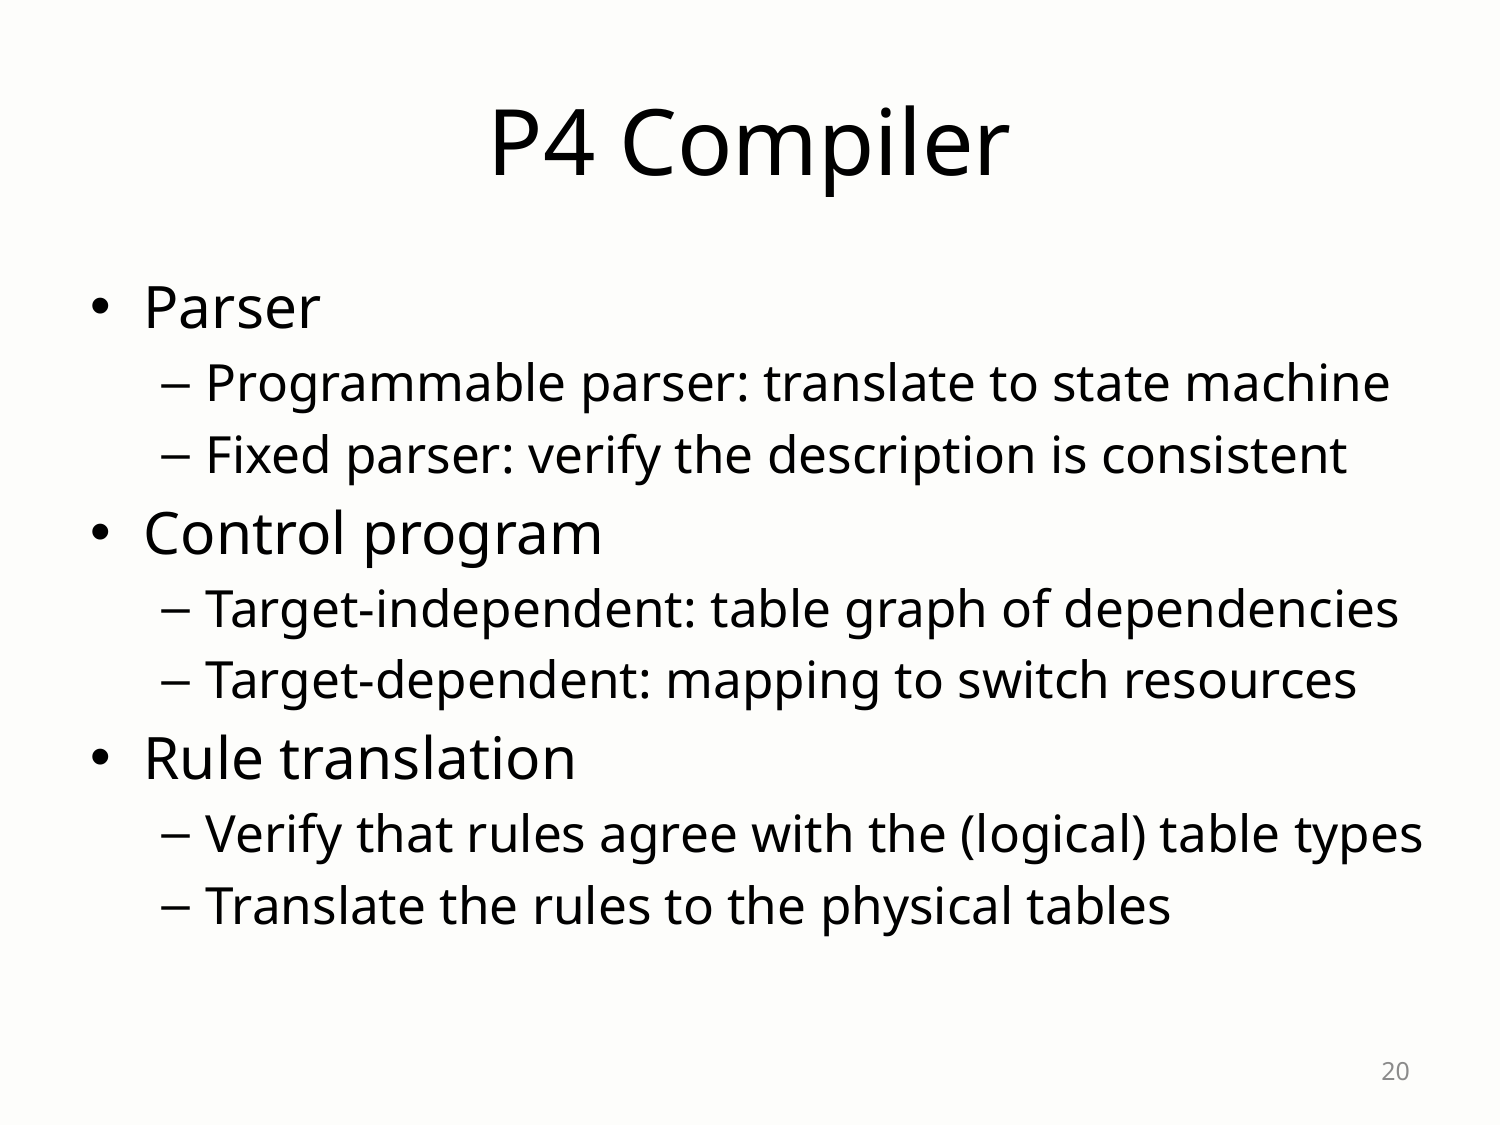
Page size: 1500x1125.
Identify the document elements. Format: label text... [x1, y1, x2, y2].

slide_number 20 [1074, 1042, 1425, 1103]
title P4 Compiler [75, 45, 1425, 233]
list Parser Programmable parser: translate to state machine Fixed parser: verify the description is consistent Control program Target-independent: table graph of dependencies Target-dependent: mapping to switch resources Rule translation Verify that rules agree with the (logical) table types Translate the rules to the physical tables [75, 262, 1480, 1077]
